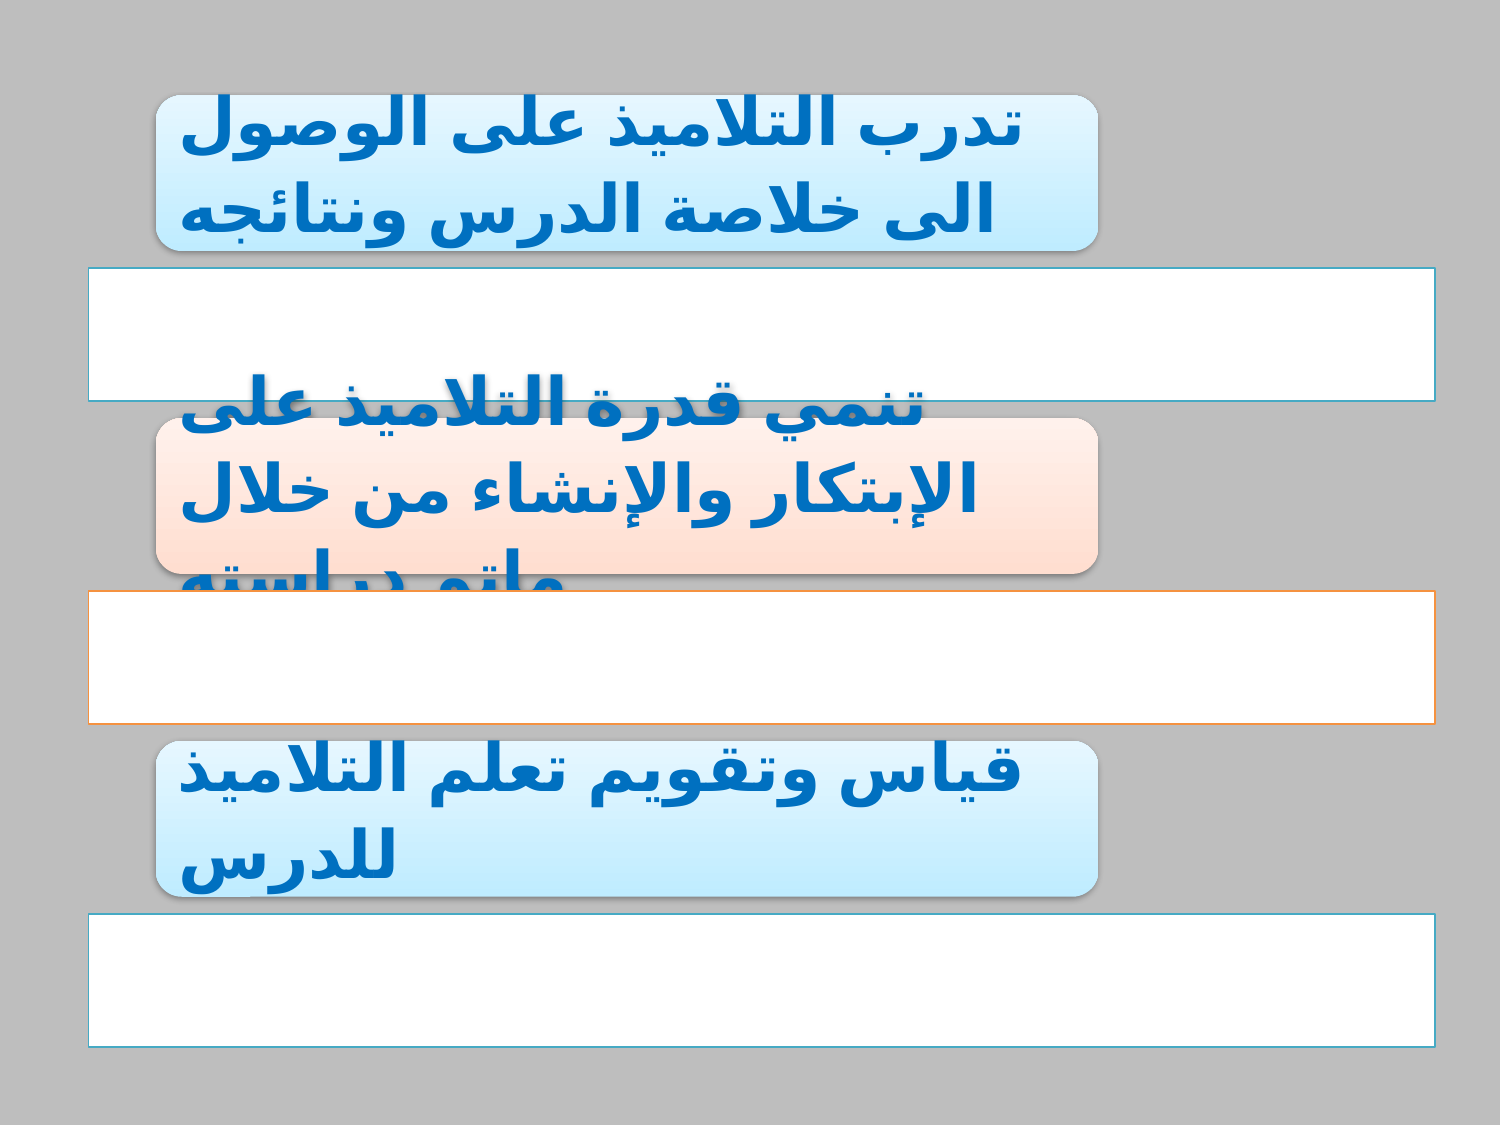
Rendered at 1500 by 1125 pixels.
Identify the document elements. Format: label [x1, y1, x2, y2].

text_box [88, 77, 1436, 1047]
